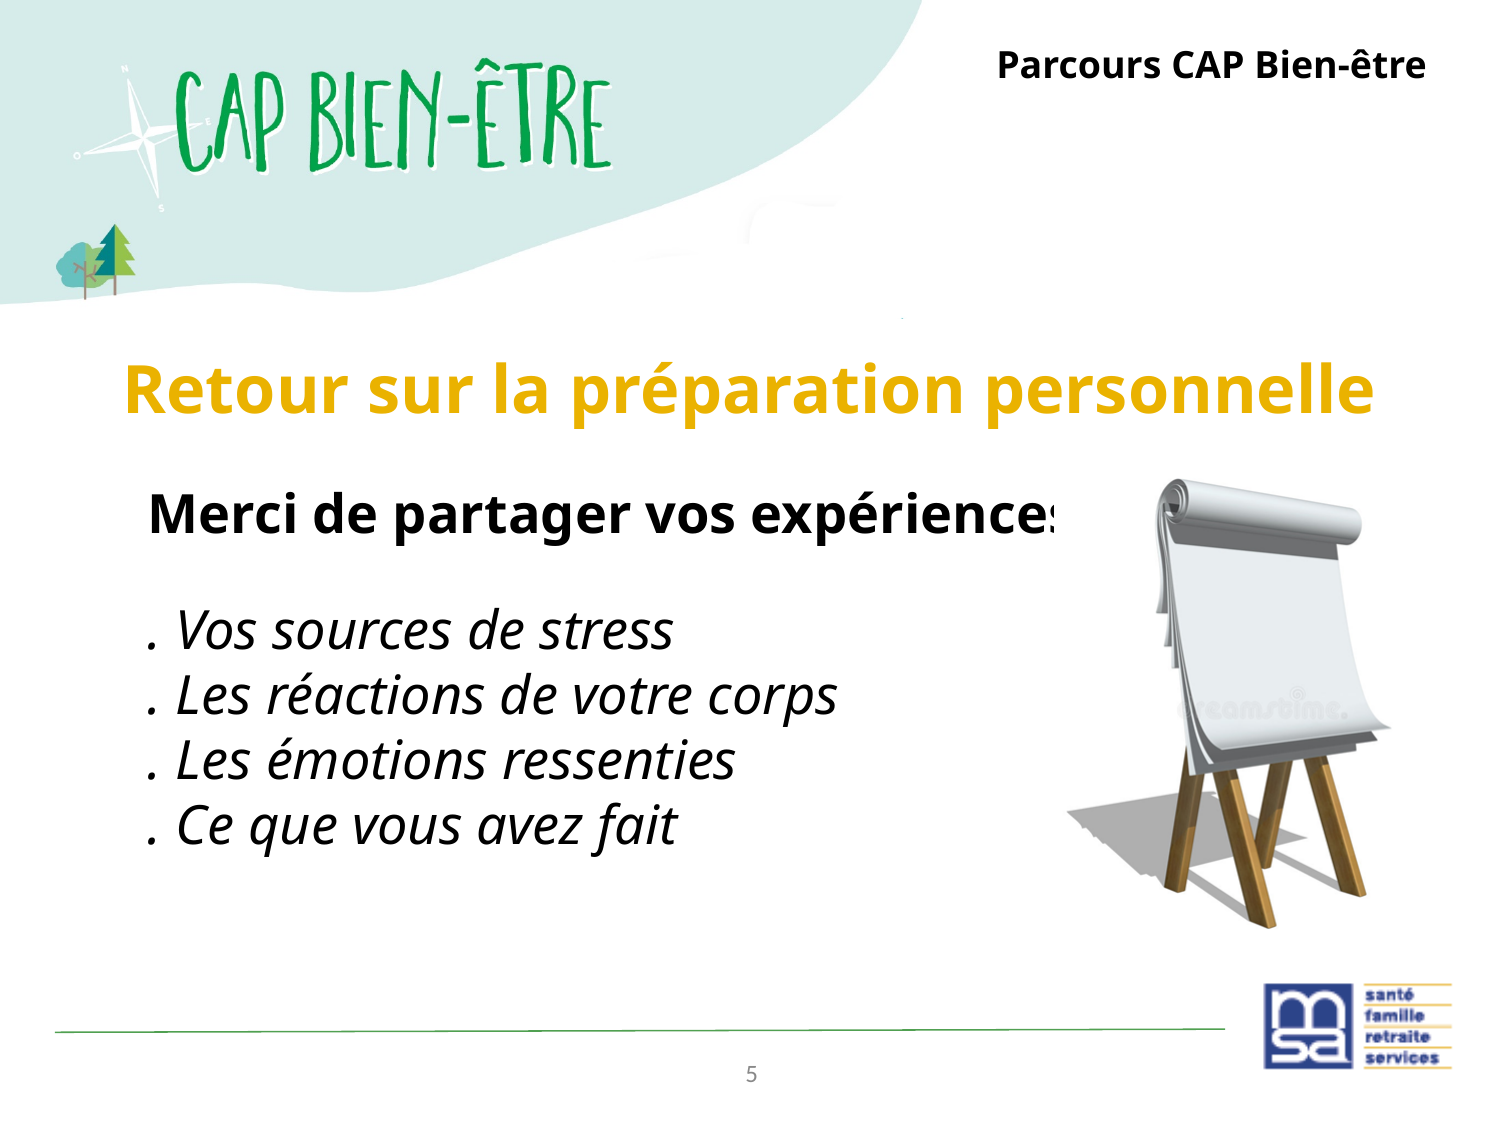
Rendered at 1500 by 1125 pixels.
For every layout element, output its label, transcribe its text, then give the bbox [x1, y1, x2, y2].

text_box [54, 1028, 1226, 1033]
picture [1054, 455, 1476, 1125]
text_box Parcours CAP Bien-être [968, 34, 1455, 94]
picture [0, 0, 941, 320]
text_box 5 [54, 1042, 1245, 1103]
text_box Retour sur la préparation personnelle [88, 305, 1412, 480]
slide_number – 5 [560, 1027, 1245, 1042]
text_box Merci de partager vos expériences . Vos sources de stress . Les réactions de votre corps . Les émotions ressenties . Ce que vous avez fait [147, 479, 1105, 964]
